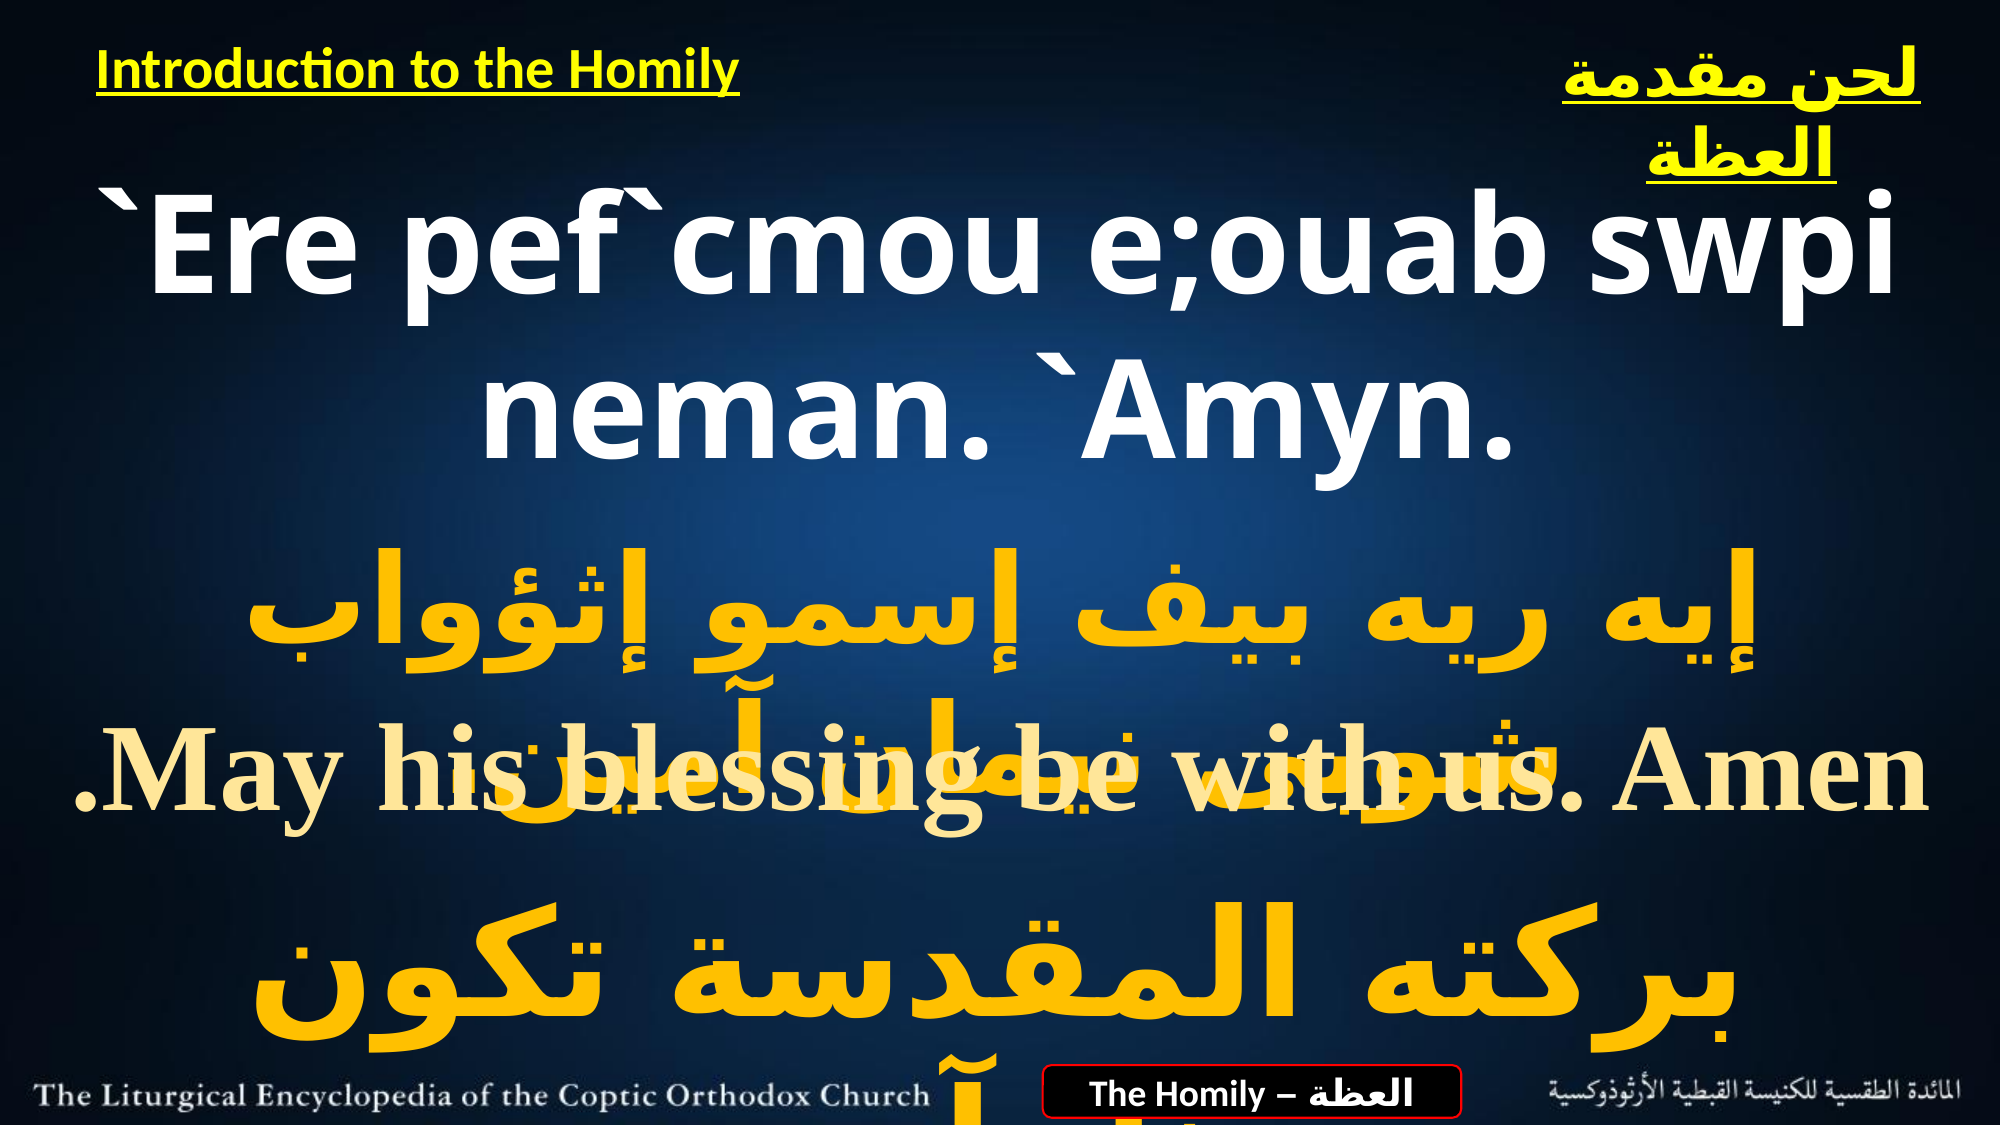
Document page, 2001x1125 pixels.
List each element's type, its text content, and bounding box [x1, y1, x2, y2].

text_box إيه ريه بيف إسمو إثؤواب شوبى نيمان آمين. [34, 511, 1975, 827]
picture [0, 0, 2000, 1125]
text_box Introduction to the Homily [29, 22, 806, 108]
text_box العظة – The Homily [1041, 1064, 1463, 1119]
text_box بركته المقدسة تكون معنا. آمين. [174, 858, 1822, 1125]
text_box May his blessing be with us. Amen. [29, 677, 1974, 848]
text_box لحن مقدمة العظة [1502, 22, 1981, 198]
text_box `Ere pef`cmou e;ouab swpi neman. `Amyn. [60, 148, 1936, 494]
